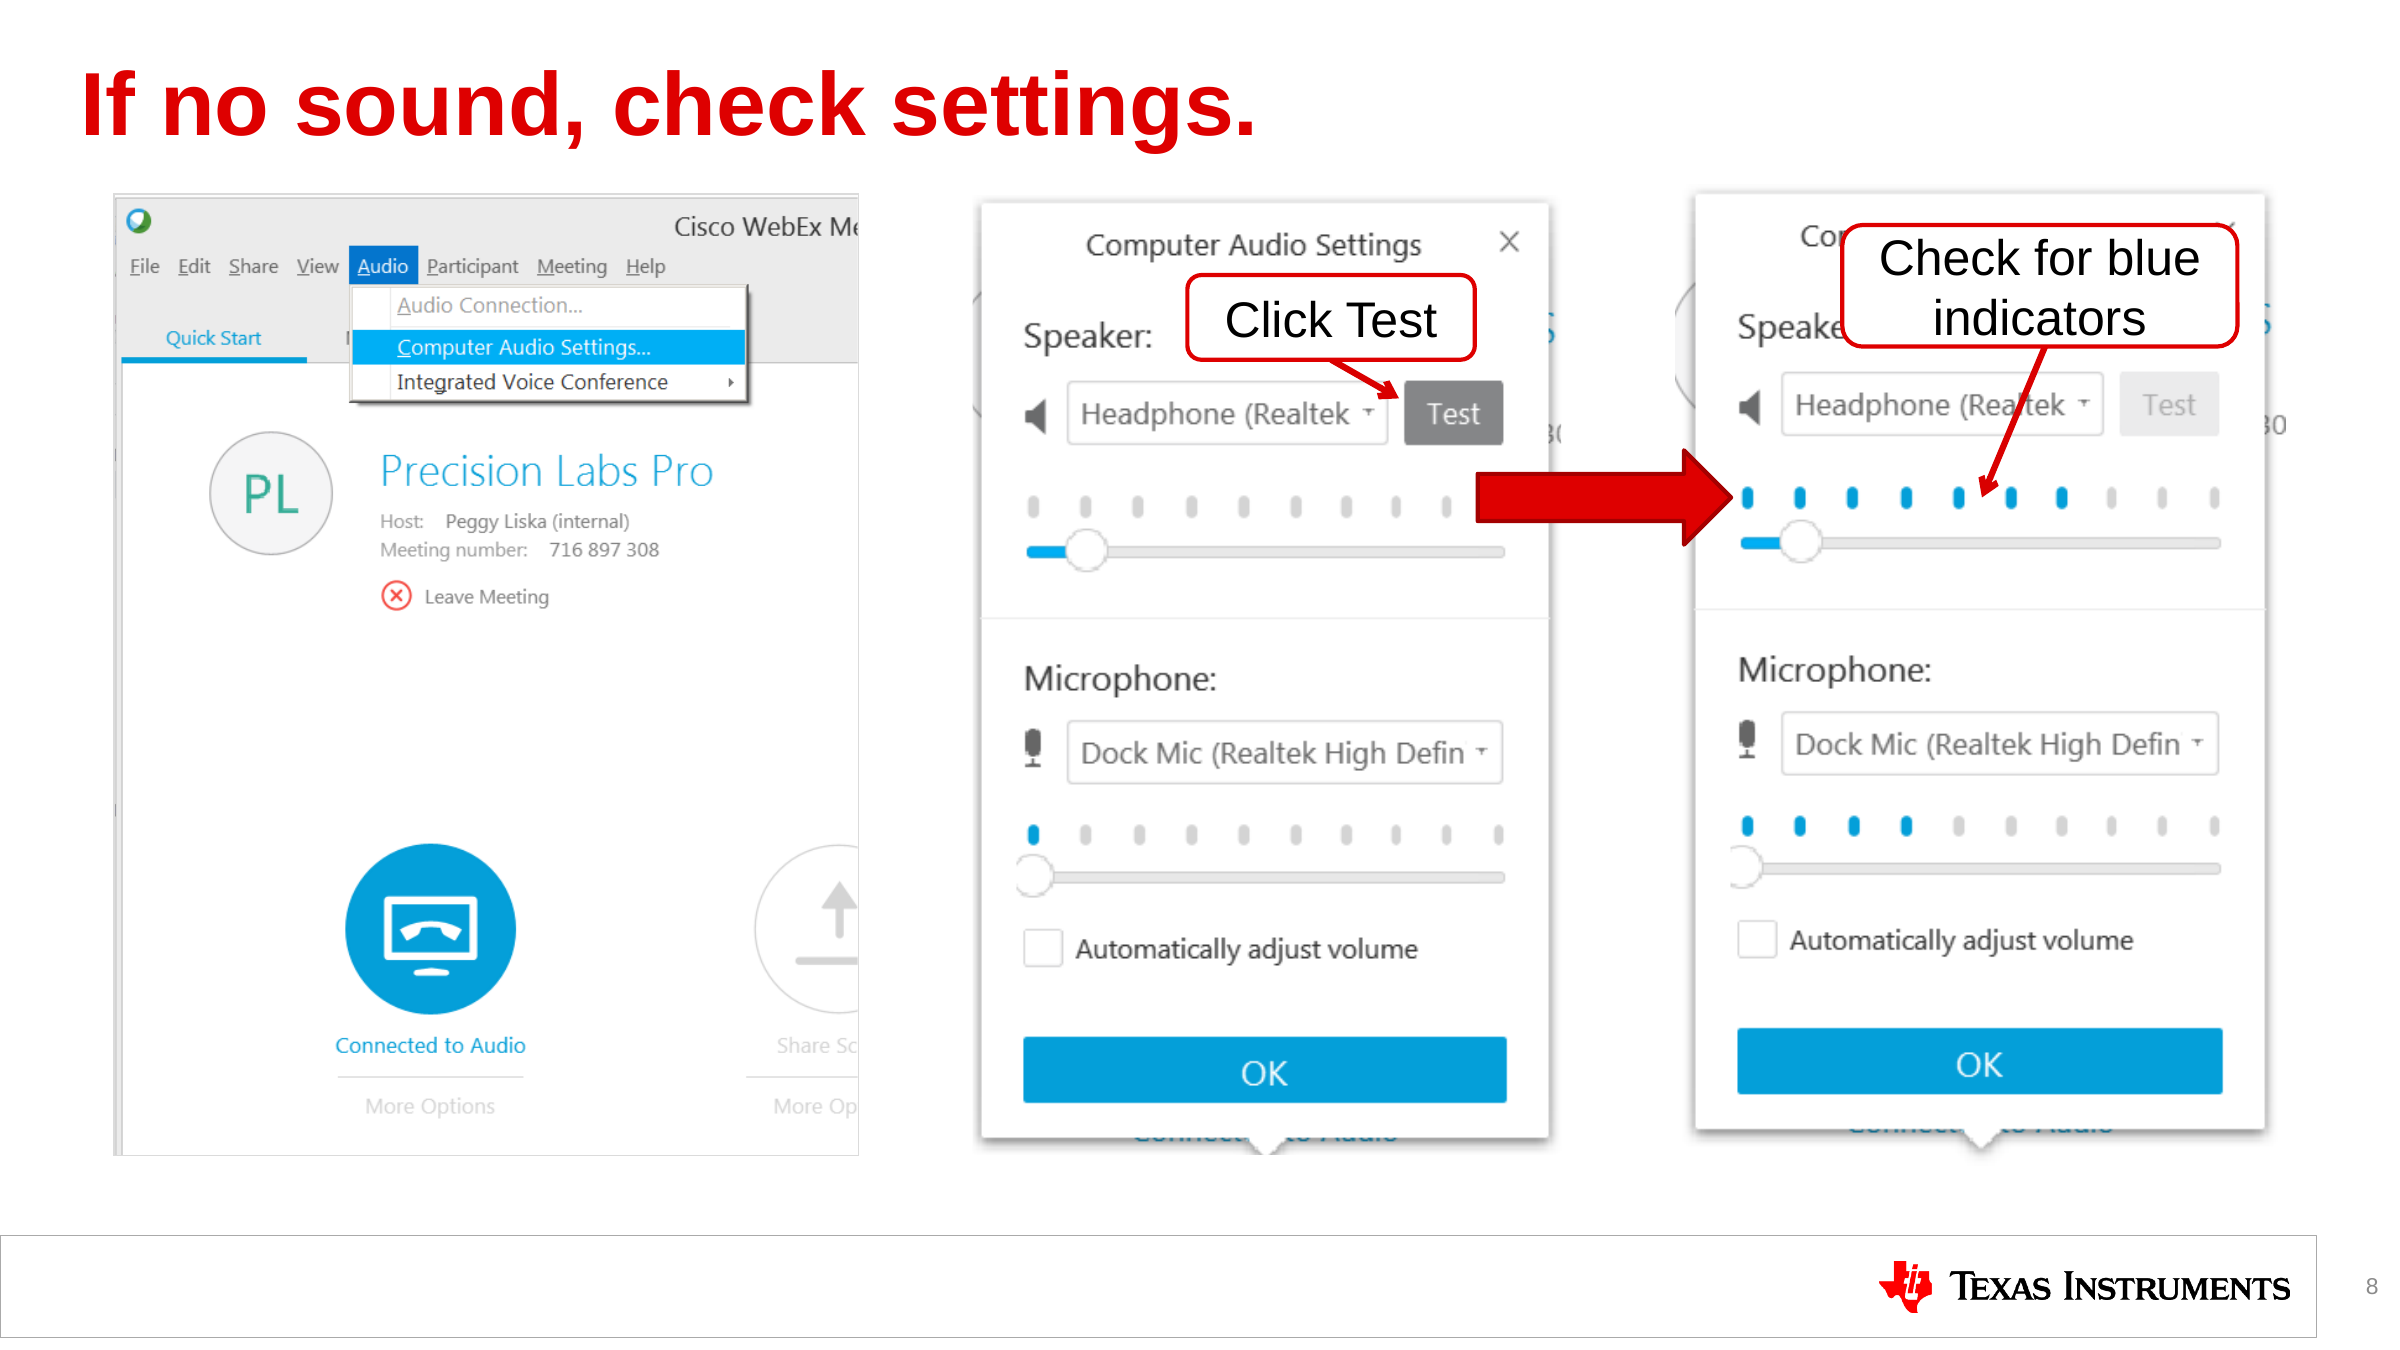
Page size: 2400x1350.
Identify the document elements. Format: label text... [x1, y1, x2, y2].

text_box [1330, 359, 1400, 399]
title If no sound, check settings. [60, 27, 2282, 189]
slide_number 8 [1842, 1259, 2400, 1332]
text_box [1981, 325, 2054, 498]
picture [972, 194, 1562, 1156]
picture [114, 194, 858, 1156]
picture [1675, 183, 2286, 1166]
text_box [1566, 471, 1670, 524]
